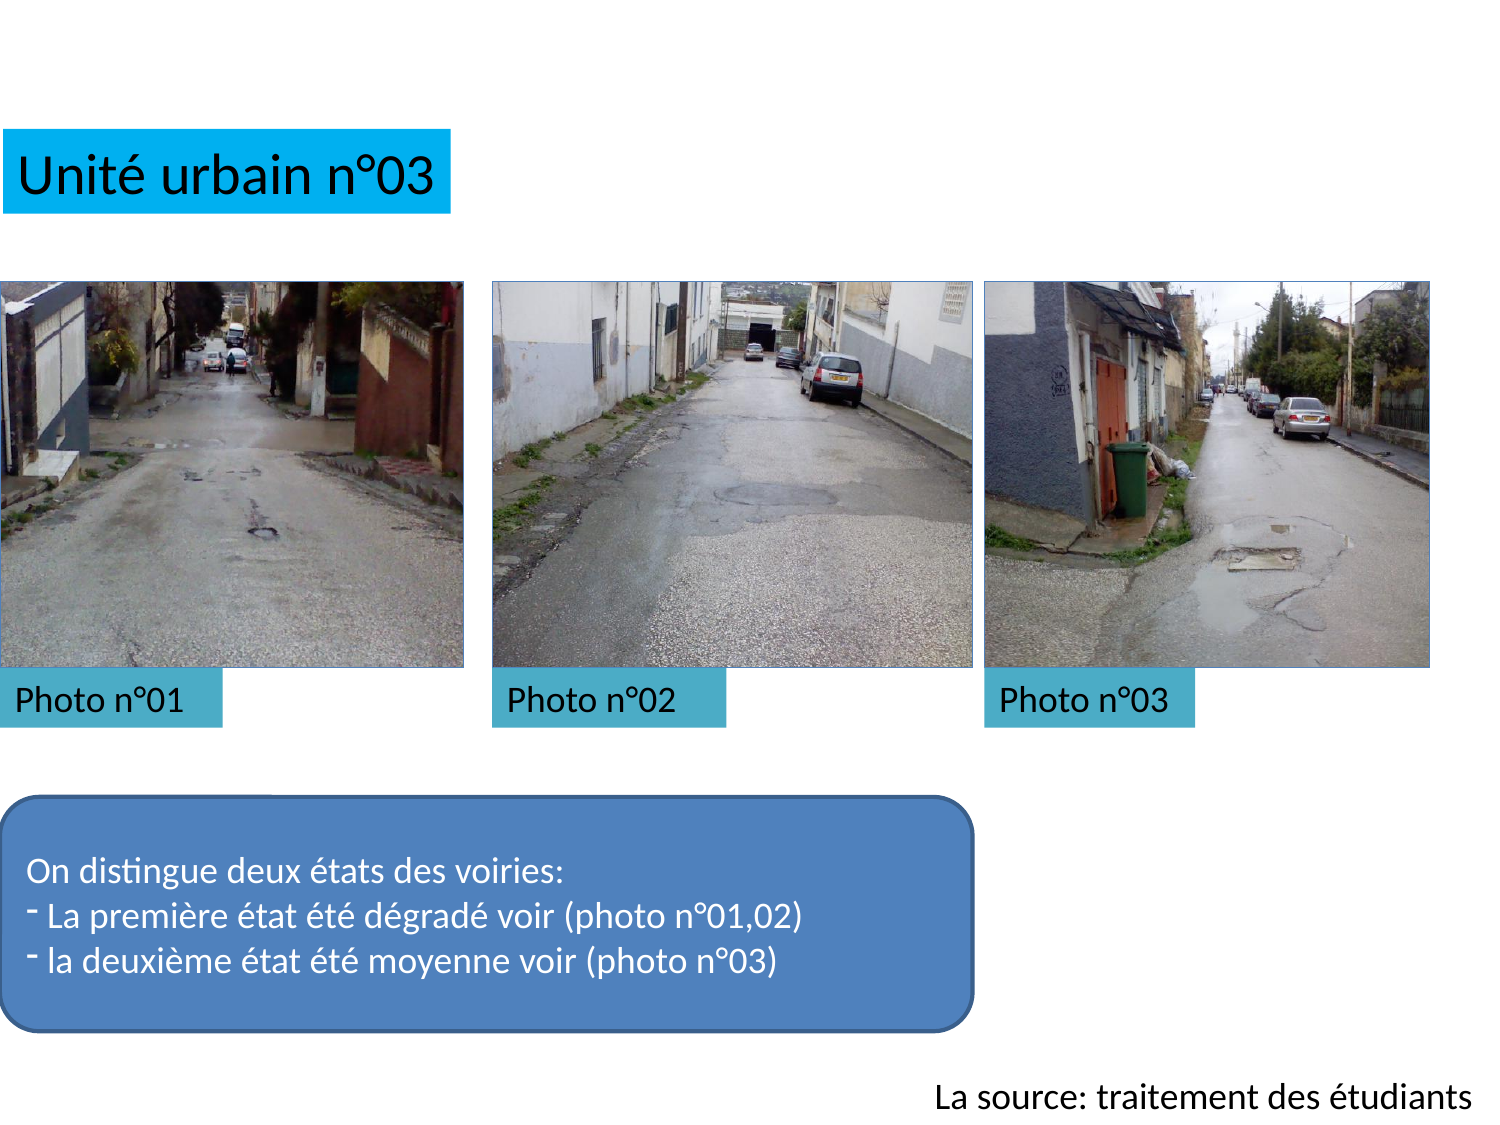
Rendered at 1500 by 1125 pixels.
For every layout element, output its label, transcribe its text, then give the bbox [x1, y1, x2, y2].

picture [491, 280, 973, 669]
picture [0, 280, 464, 669]
text_box La source: traitement des étudiants [919, 1064, 1497, 1125]
text_box Photo n°02 [492, 677, 727, 728]
text_box Unité urbain n°03 [3, 128, 451, 214]
text_box Photo n°03 [984, 676, 1196, 728]
text_box On distingue deux états des voiries: La première état été dégradé voir (photo n°01,02) la deuxième état été moyenne voir (photo n°03) [0, 794, 975, 1034]
picture [984, 280, 1430, 669]
text_box Photo n°01 [0, 677, 223, 728]
